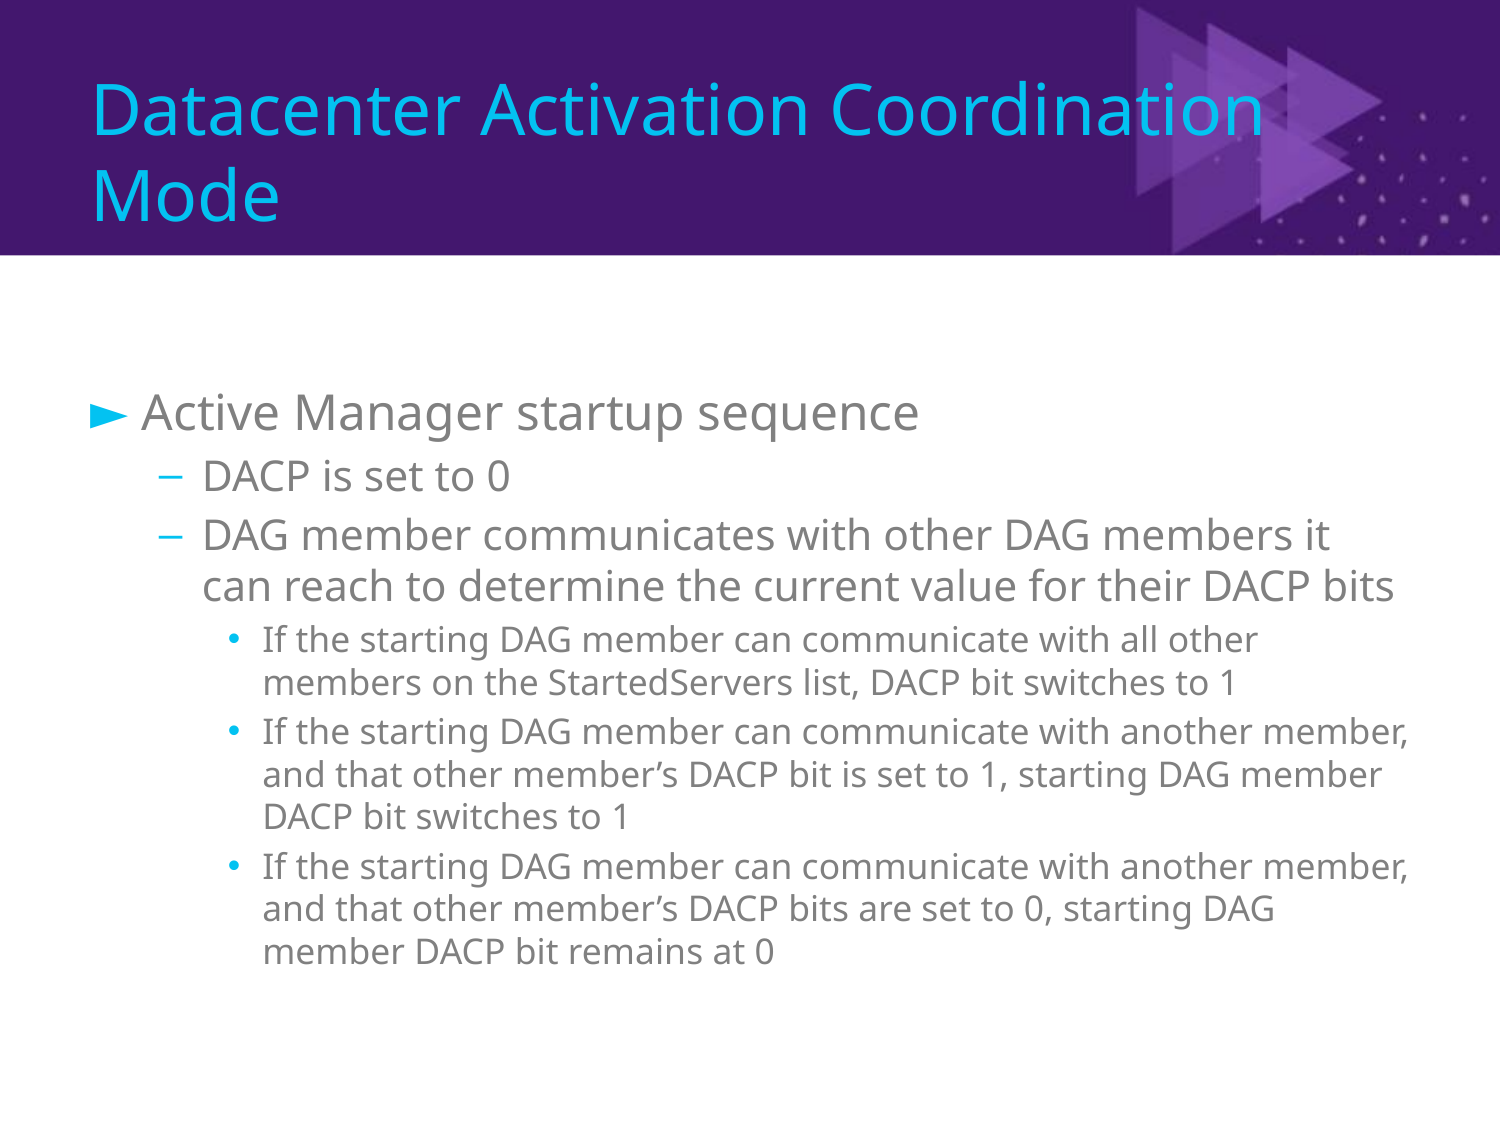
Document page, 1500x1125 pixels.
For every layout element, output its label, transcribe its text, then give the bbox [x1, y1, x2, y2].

list Active Manager startup sequence DACP is set to 0 DAG member communicates with other DAG members it can reach to determine the current value for their DACP bits If the starting DAG member can communicate with all other members on the StartedServers list, DACP bit switches to 1 If the starting DAG member can communicate with another member, and that other member’s DACP bit is set to 1, starting DAG member DACP bit switches to 1 If the starting DAG member can communicate with another member, and that other member’s DACP bits are set to 0, starting DAG member DACP bit remains at 0 [75, 373, 1425, 1005]
title Datacenter Activation Coordination Mode [75, 56, 1425, 244]
picture [0, 0, 1500, 255]
